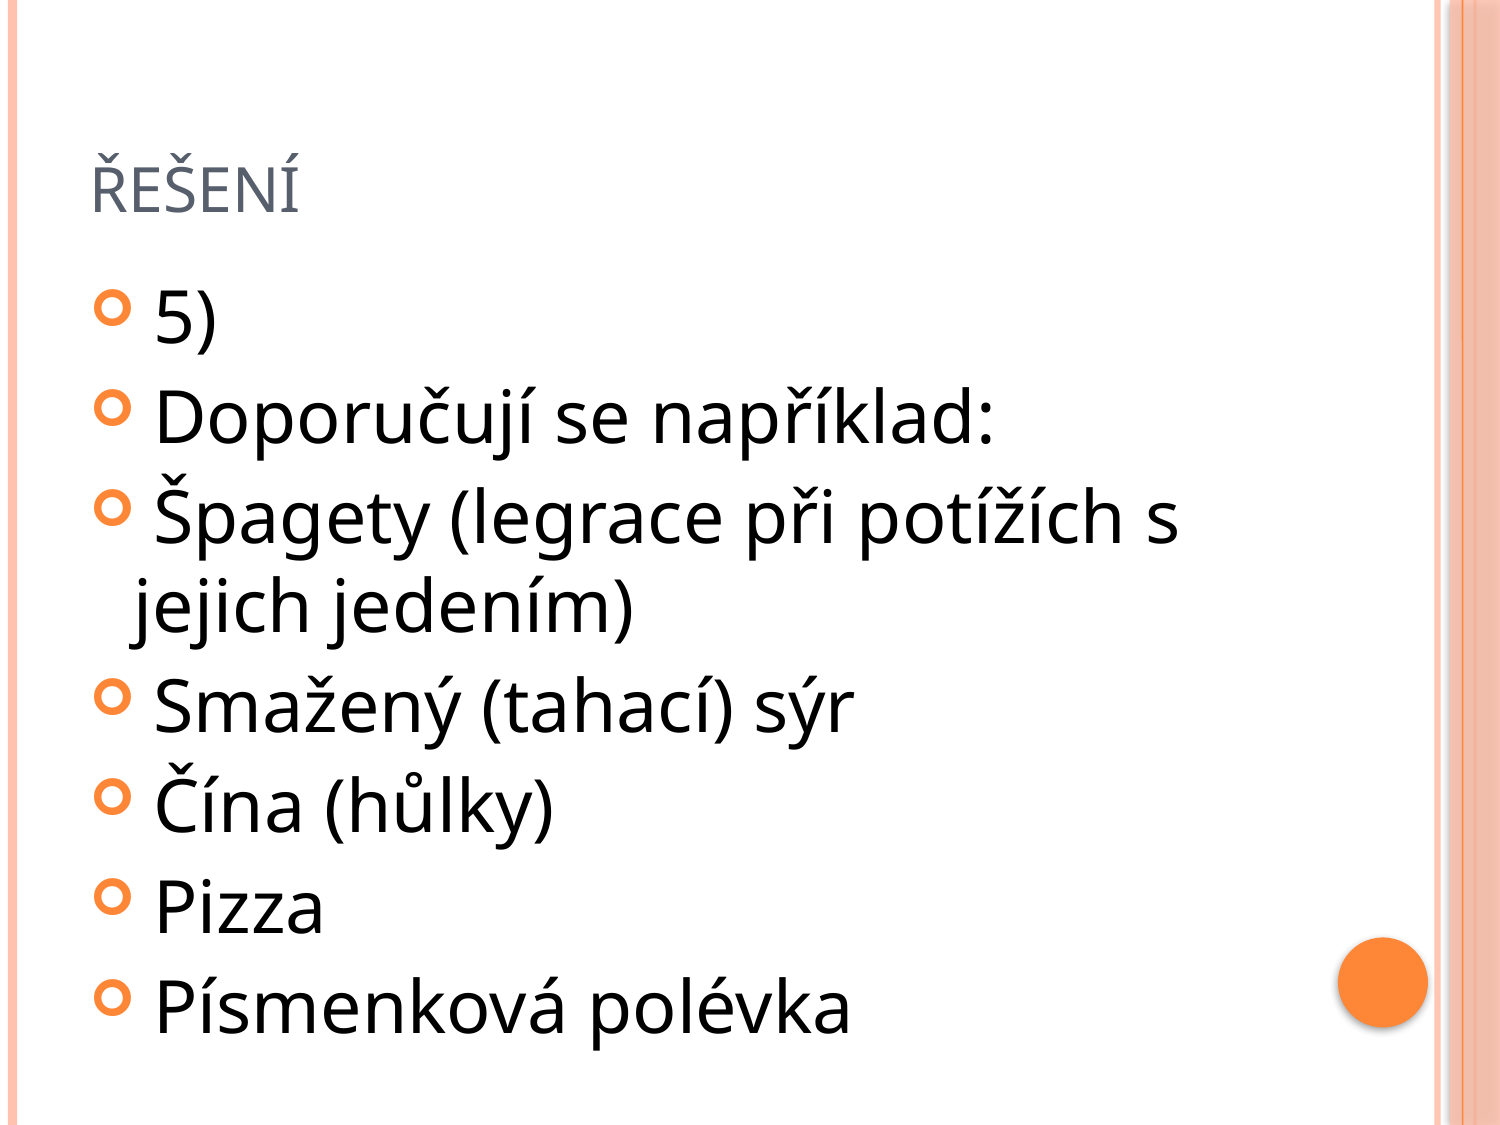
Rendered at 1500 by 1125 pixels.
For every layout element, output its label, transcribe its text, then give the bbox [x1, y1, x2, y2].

title ŘEŠENÍ [75, 45, 1300, 233]
list 5) Doporučují se například: Špagety (legrace při potížích s jejich jedením) Smažený (tahací) sýr Čína (hůlky) Pizza Písmenková polévka [75, 262, 1300, 1062]
